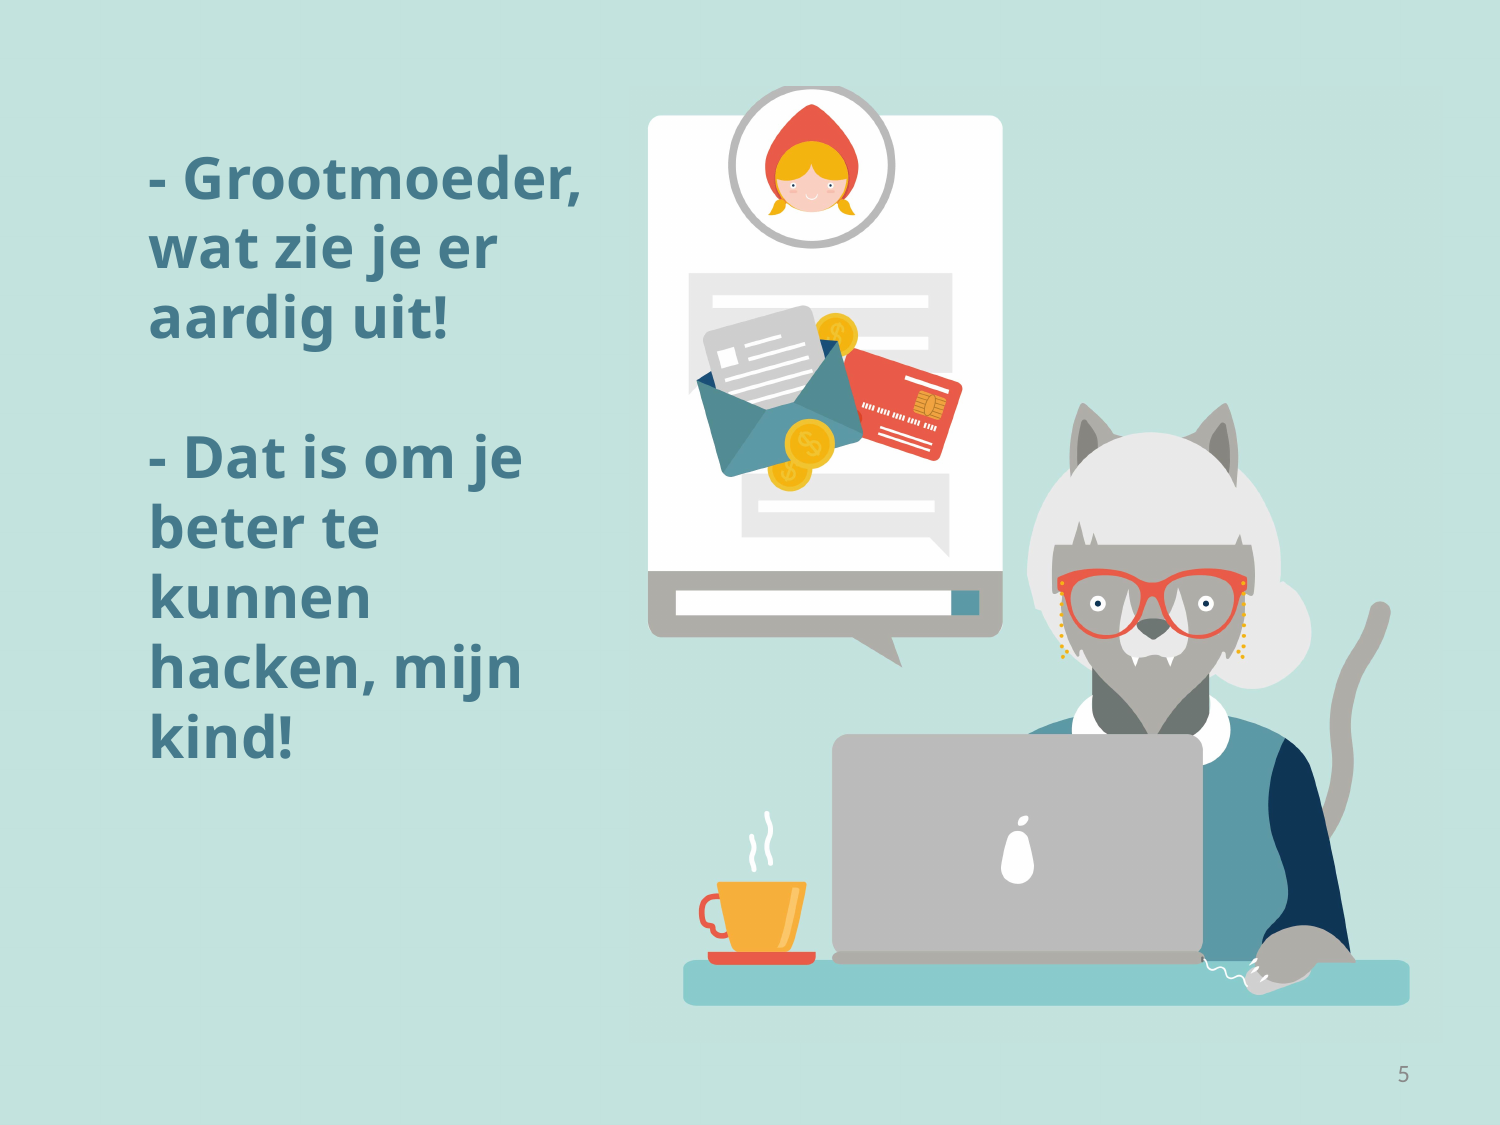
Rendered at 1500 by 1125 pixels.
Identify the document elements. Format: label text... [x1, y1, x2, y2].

picture [0, 0, 1500, 1125]
slide_number 5 [1074, 1052, 1425, 1103]
text_box - Grootmoeder, wat zie je er aardig uit! - Dat is om je beter te kunnen hacken, mijn kind! [134, 133, 624, 778]
